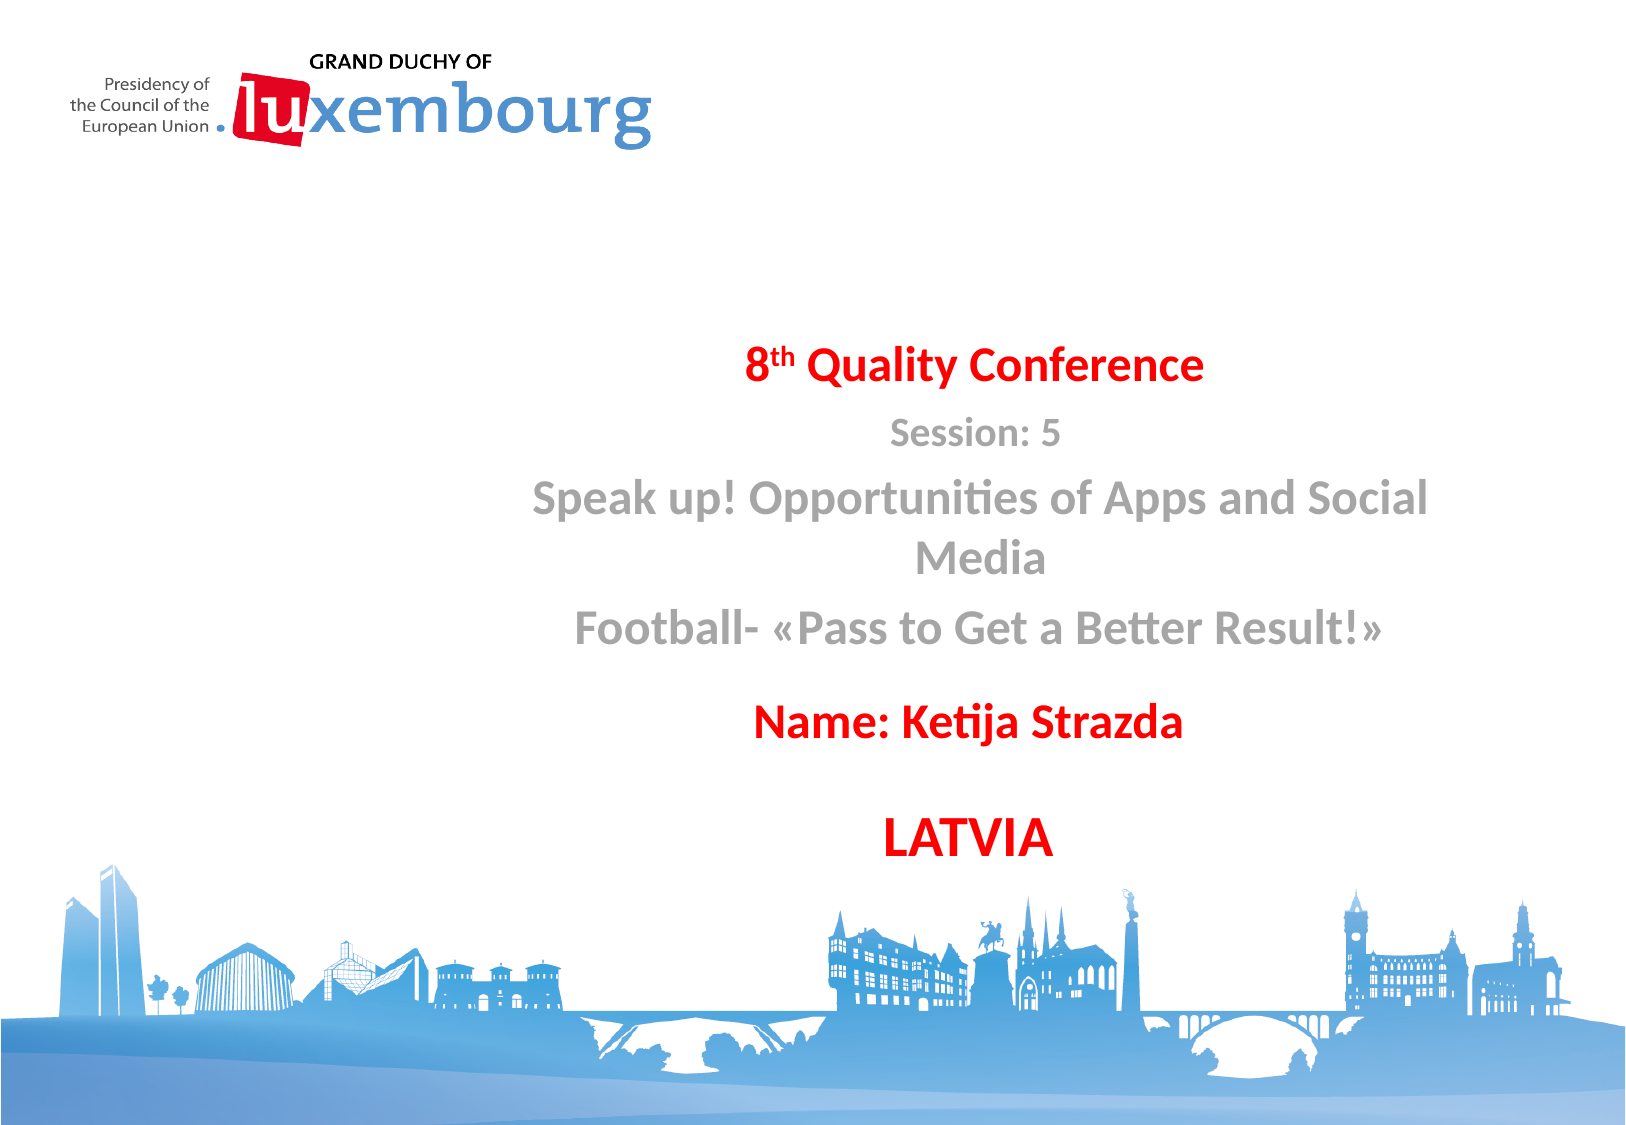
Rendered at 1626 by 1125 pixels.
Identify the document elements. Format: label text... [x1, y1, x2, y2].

picture [1, 860, 1626, 1125]
slide_number Name: Ketija Strazda LATVIA [732, 680, 1206, 760]
title 8th Quality Conference [588, 278, 1374, 445]
subtitle Session: 5 Speak up! Opportunities of Apps and Social Media Football- «Pass to Get a Better Result!» [484, 397, 1477, 646]
picture [70, 54, 651, 150]
